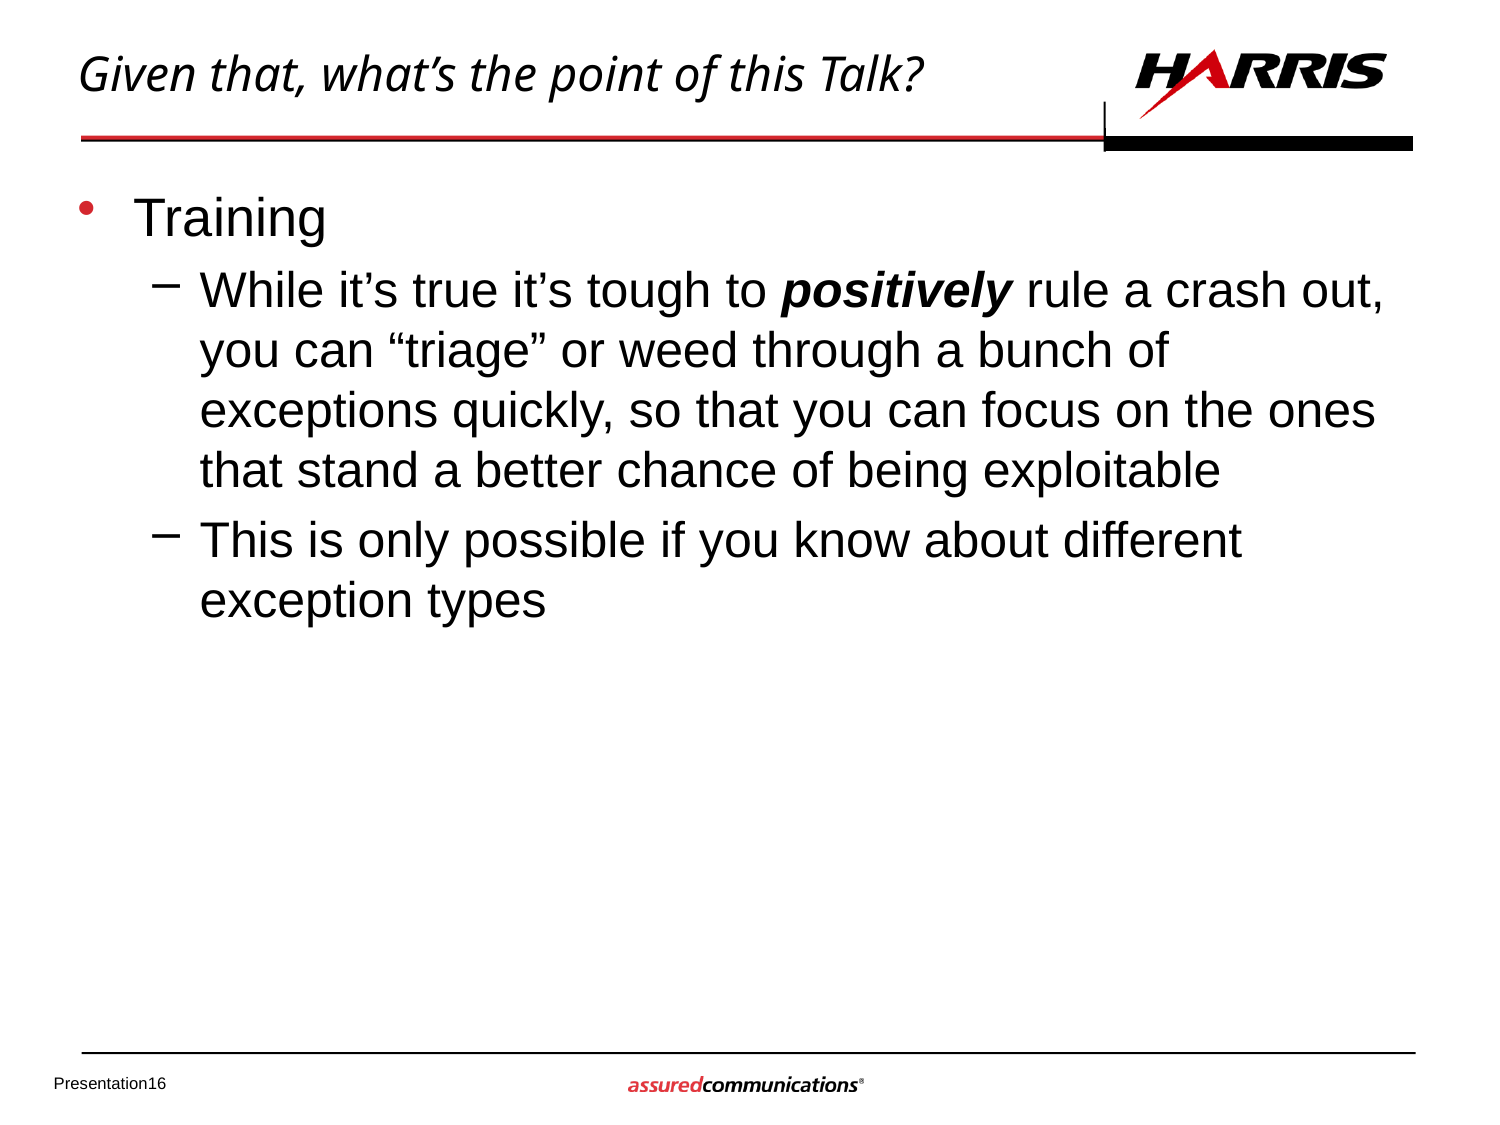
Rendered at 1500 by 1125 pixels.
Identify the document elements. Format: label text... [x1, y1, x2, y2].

list Training While it’s true it’s tough to positively rule a crash out, you can “triage” or weed through a bunch of exceptions quickly, so that you can focus on the ones that stand a better chance of being exploitable This is only possible if you know about different exception types [62, 174, 1429, 1020]
title Given that, what’s the point of this Talk? [62, 27, 951, 117]
picture [628, 1076, 864, 1092]
picture [1135, 49, 1387, 119]
